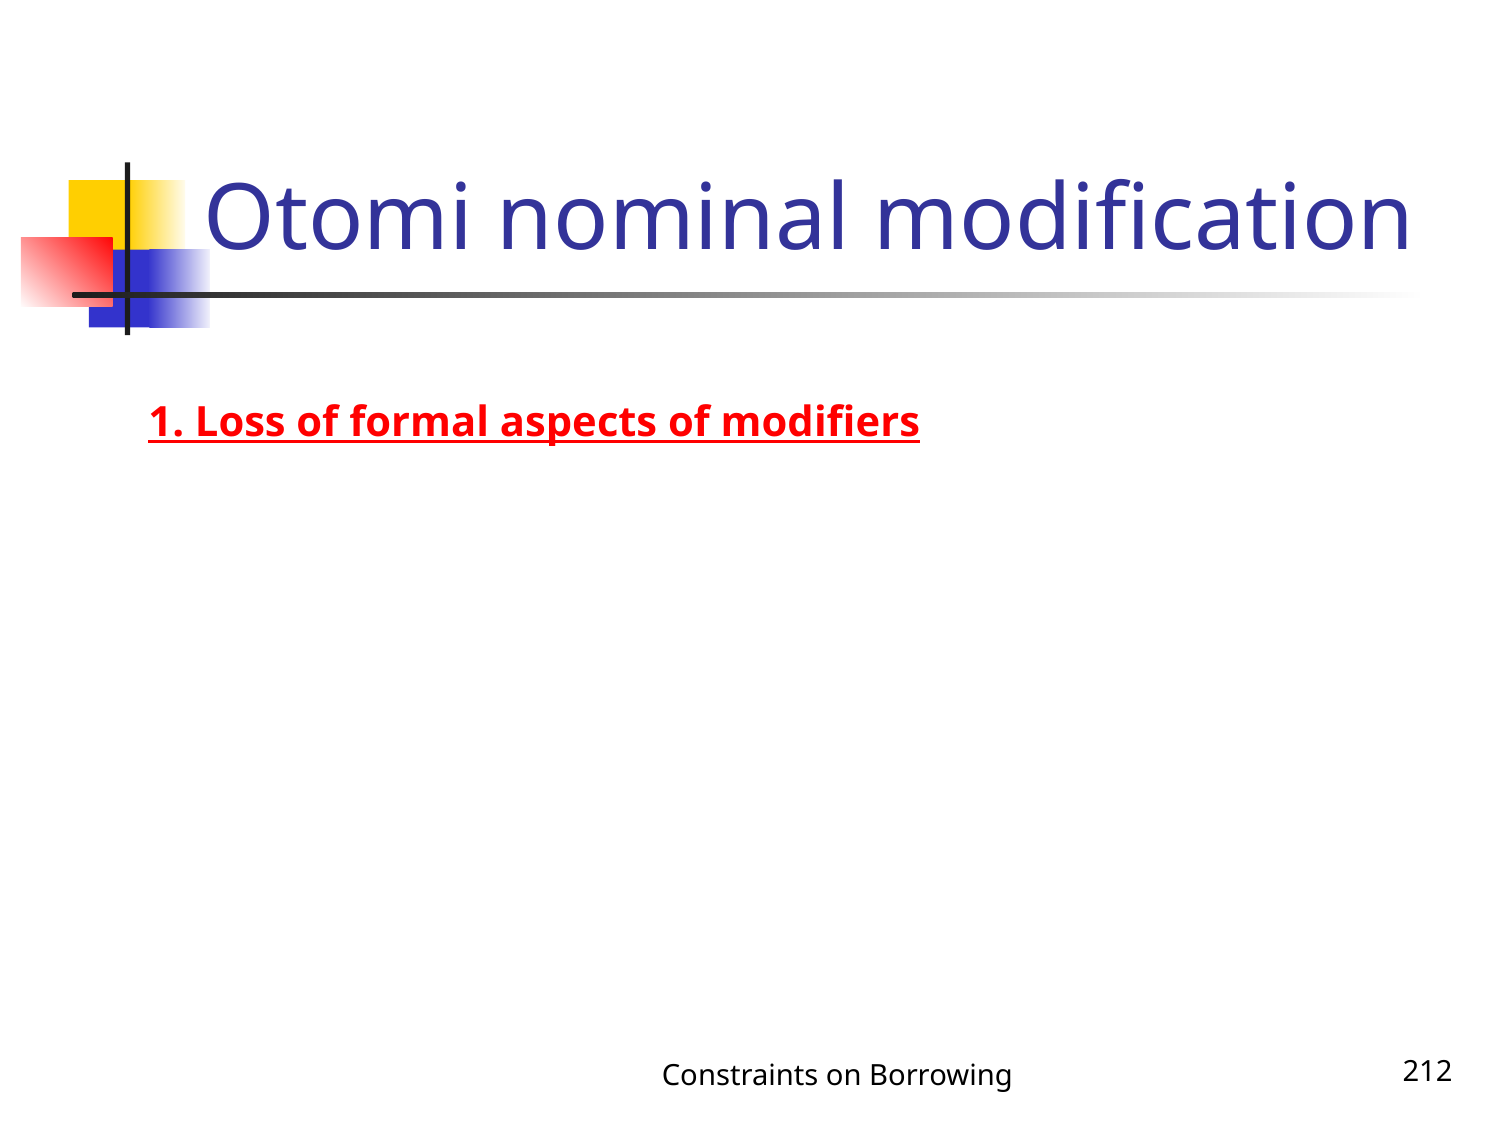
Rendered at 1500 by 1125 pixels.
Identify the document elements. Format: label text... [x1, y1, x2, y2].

footer Constraints on Borrowing [599, 1023, 1076, 1100]
slide_number 212 [1154, 1023, 1468, 1100]
title Otomi nominal modification [188, 34, 1468, 276]
text_box 1. Loss of formal aspects of modifiers [133, 387, 936, 453]
